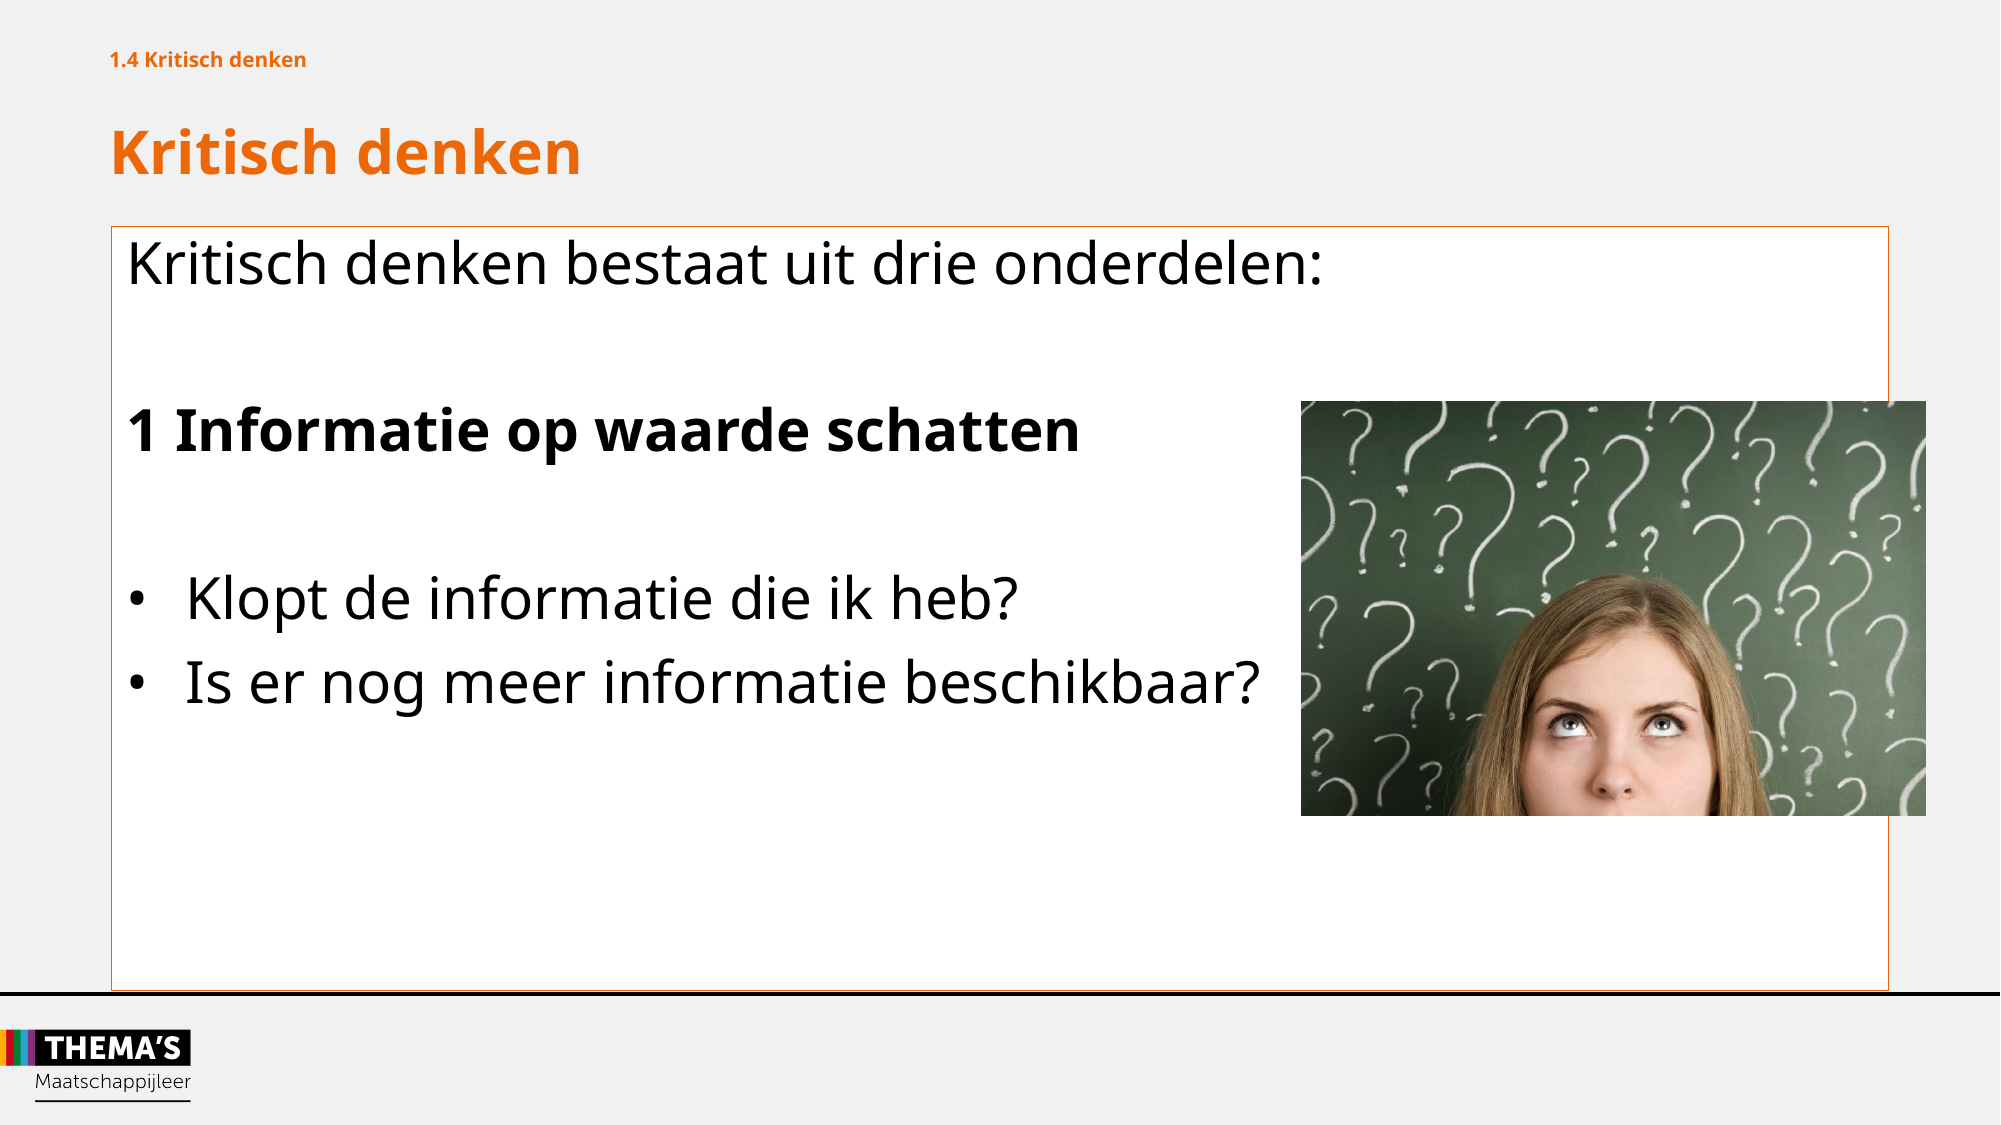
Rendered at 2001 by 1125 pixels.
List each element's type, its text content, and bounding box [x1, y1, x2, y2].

list Kritisch denken [94, 114, 1879, 205]
list 1.4 Kritisch denken [94, 33, 941, 88]
picture [1301, 401, 1926, 816]
picture [0, 993, 203, 1125]
list Kritisch denken bestaat uit drie onderdelen: 1 Informatie op waarde schatten • Klopt de informatie die ik heb? • Is er nog meer informatie beschikbaar? [111, 226, 1889, 991]
